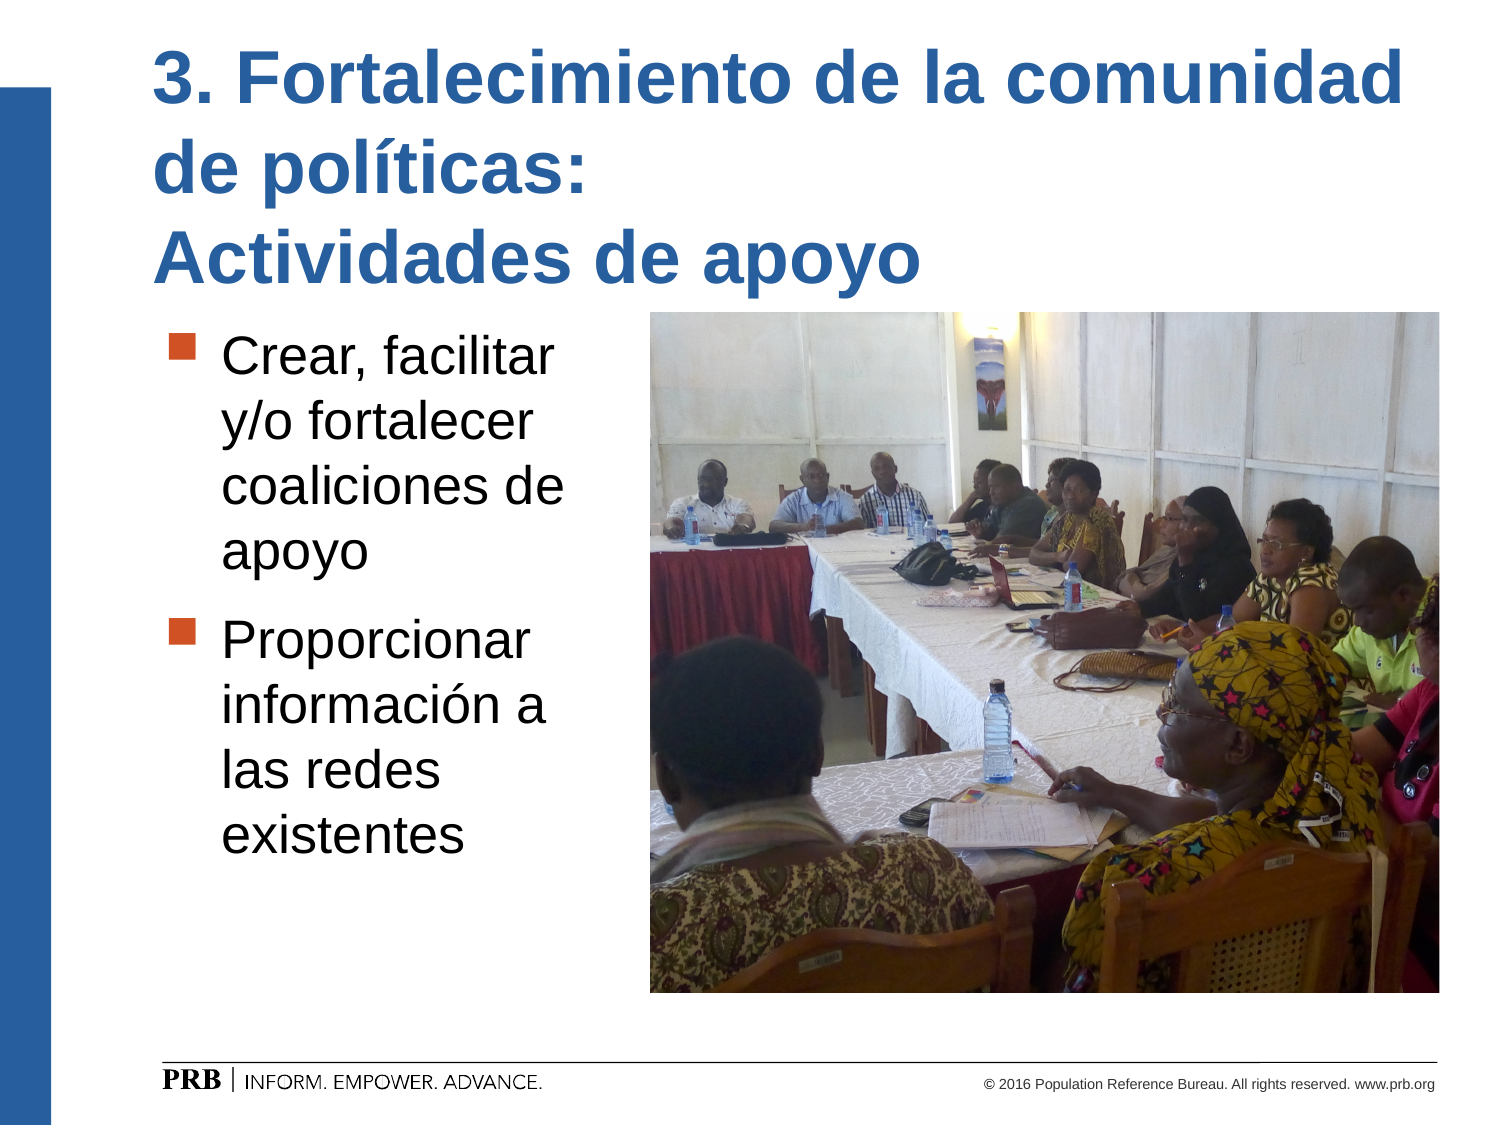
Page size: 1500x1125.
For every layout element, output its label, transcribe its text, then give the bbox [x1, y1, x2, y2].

title 3. Fortalecimiento de la comunidad de políticas: Actividades de apoyo [137, 37, 1463, 290]
list Crear, facilitar y/o fortalecer coaliciones de apoyo Proporcionar información a las redes existentes [150, 312, 638, 1075]
picture [649, 312, 1440, 993]
